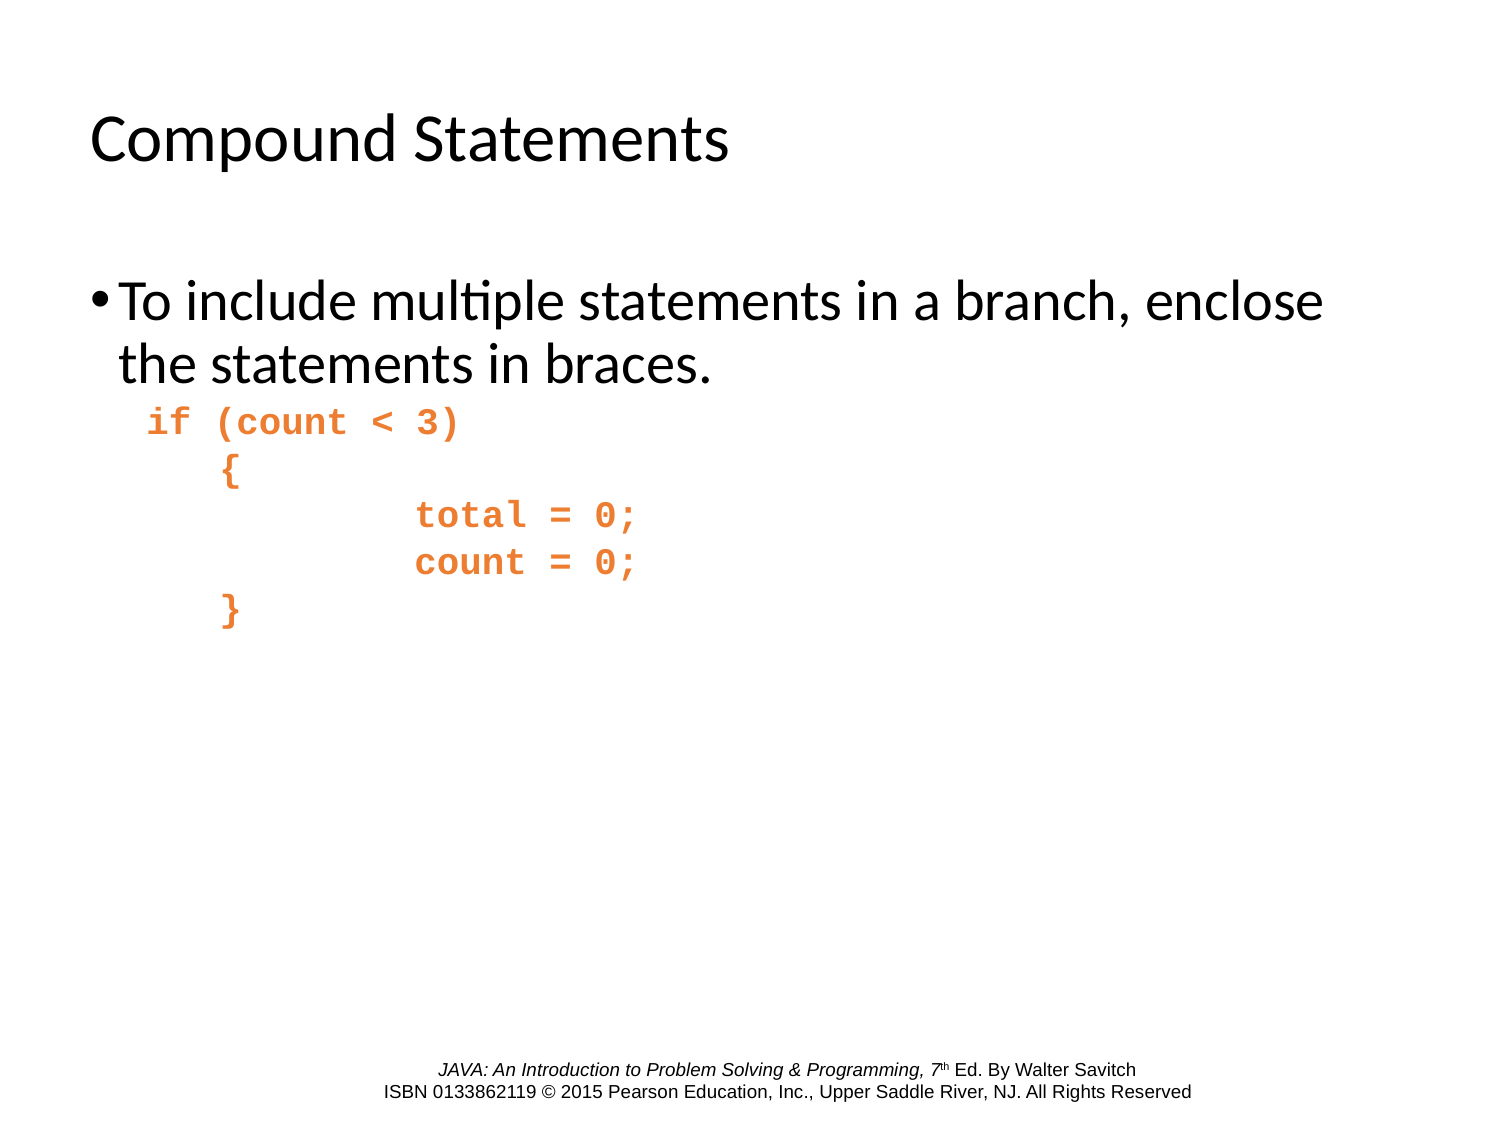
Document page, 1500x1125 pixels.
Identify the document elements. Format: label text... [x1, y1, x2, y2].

list To include multiple statements in a branch, enclose the statements in braces. if (count < 3) { total = 0; count = 0; } [75, 262, 1425, 839]
title Compound Statements [75, 76, 1425, 202]
